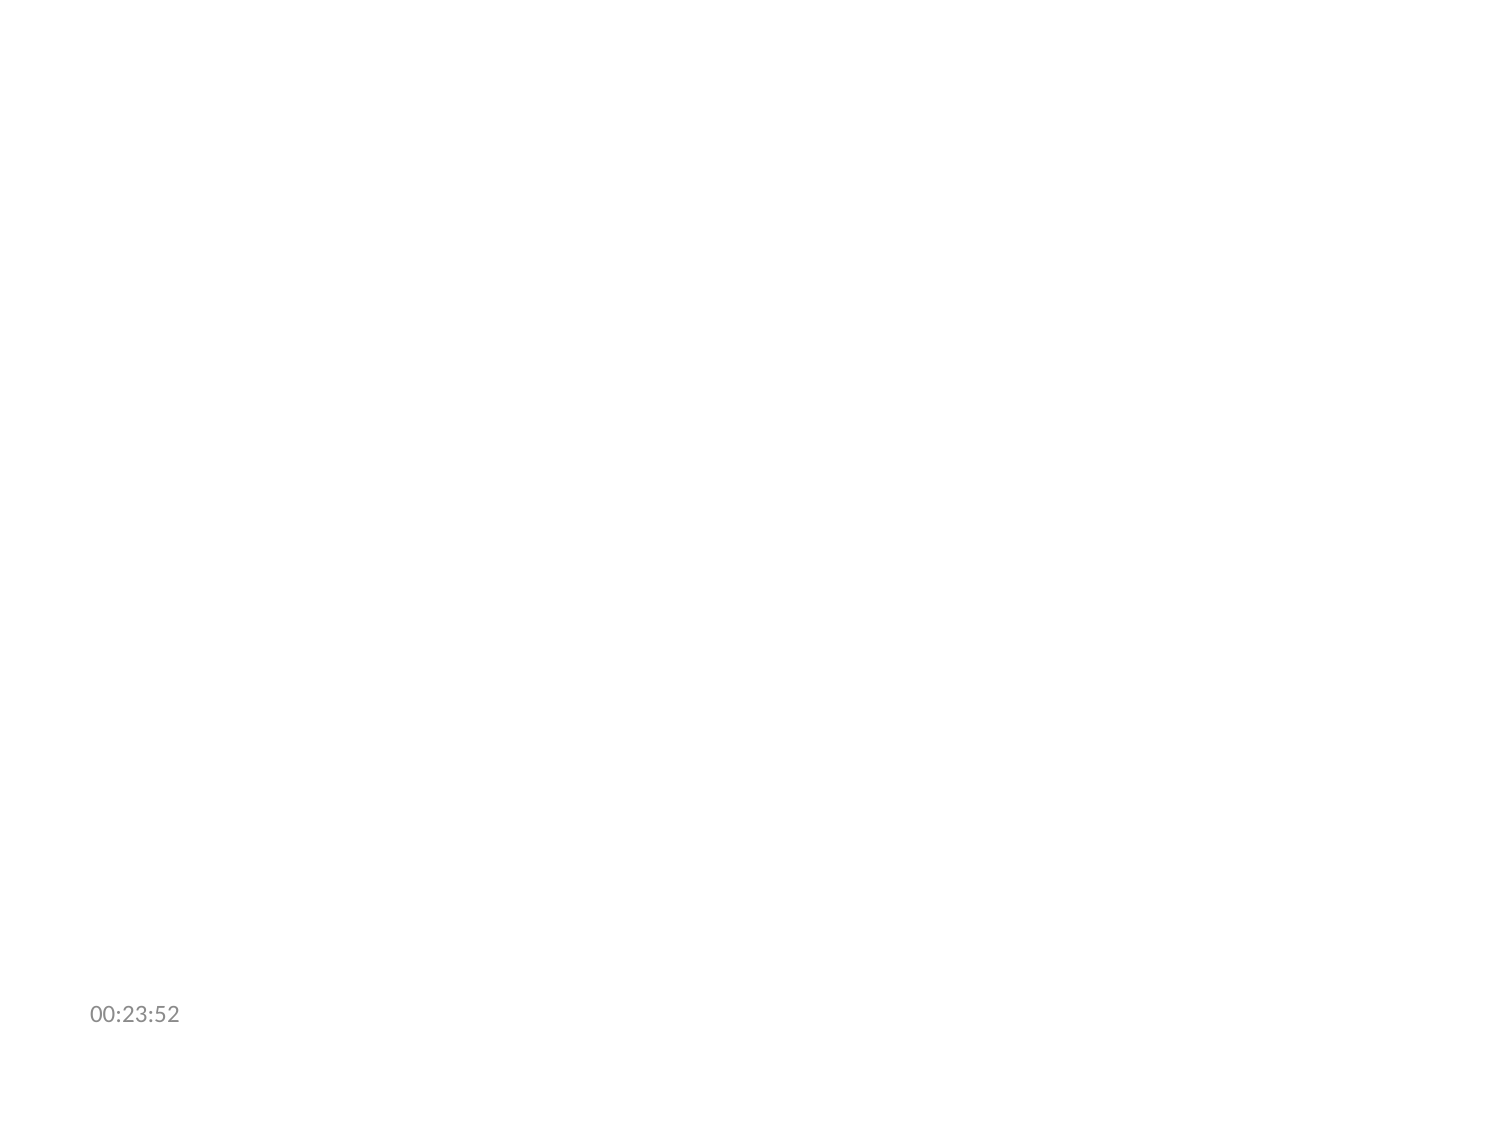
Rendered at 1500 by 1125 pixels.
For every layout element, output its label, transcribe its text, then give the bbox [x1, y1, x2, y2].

text_box 15:35:09 [75, 982, 425, 1043]
